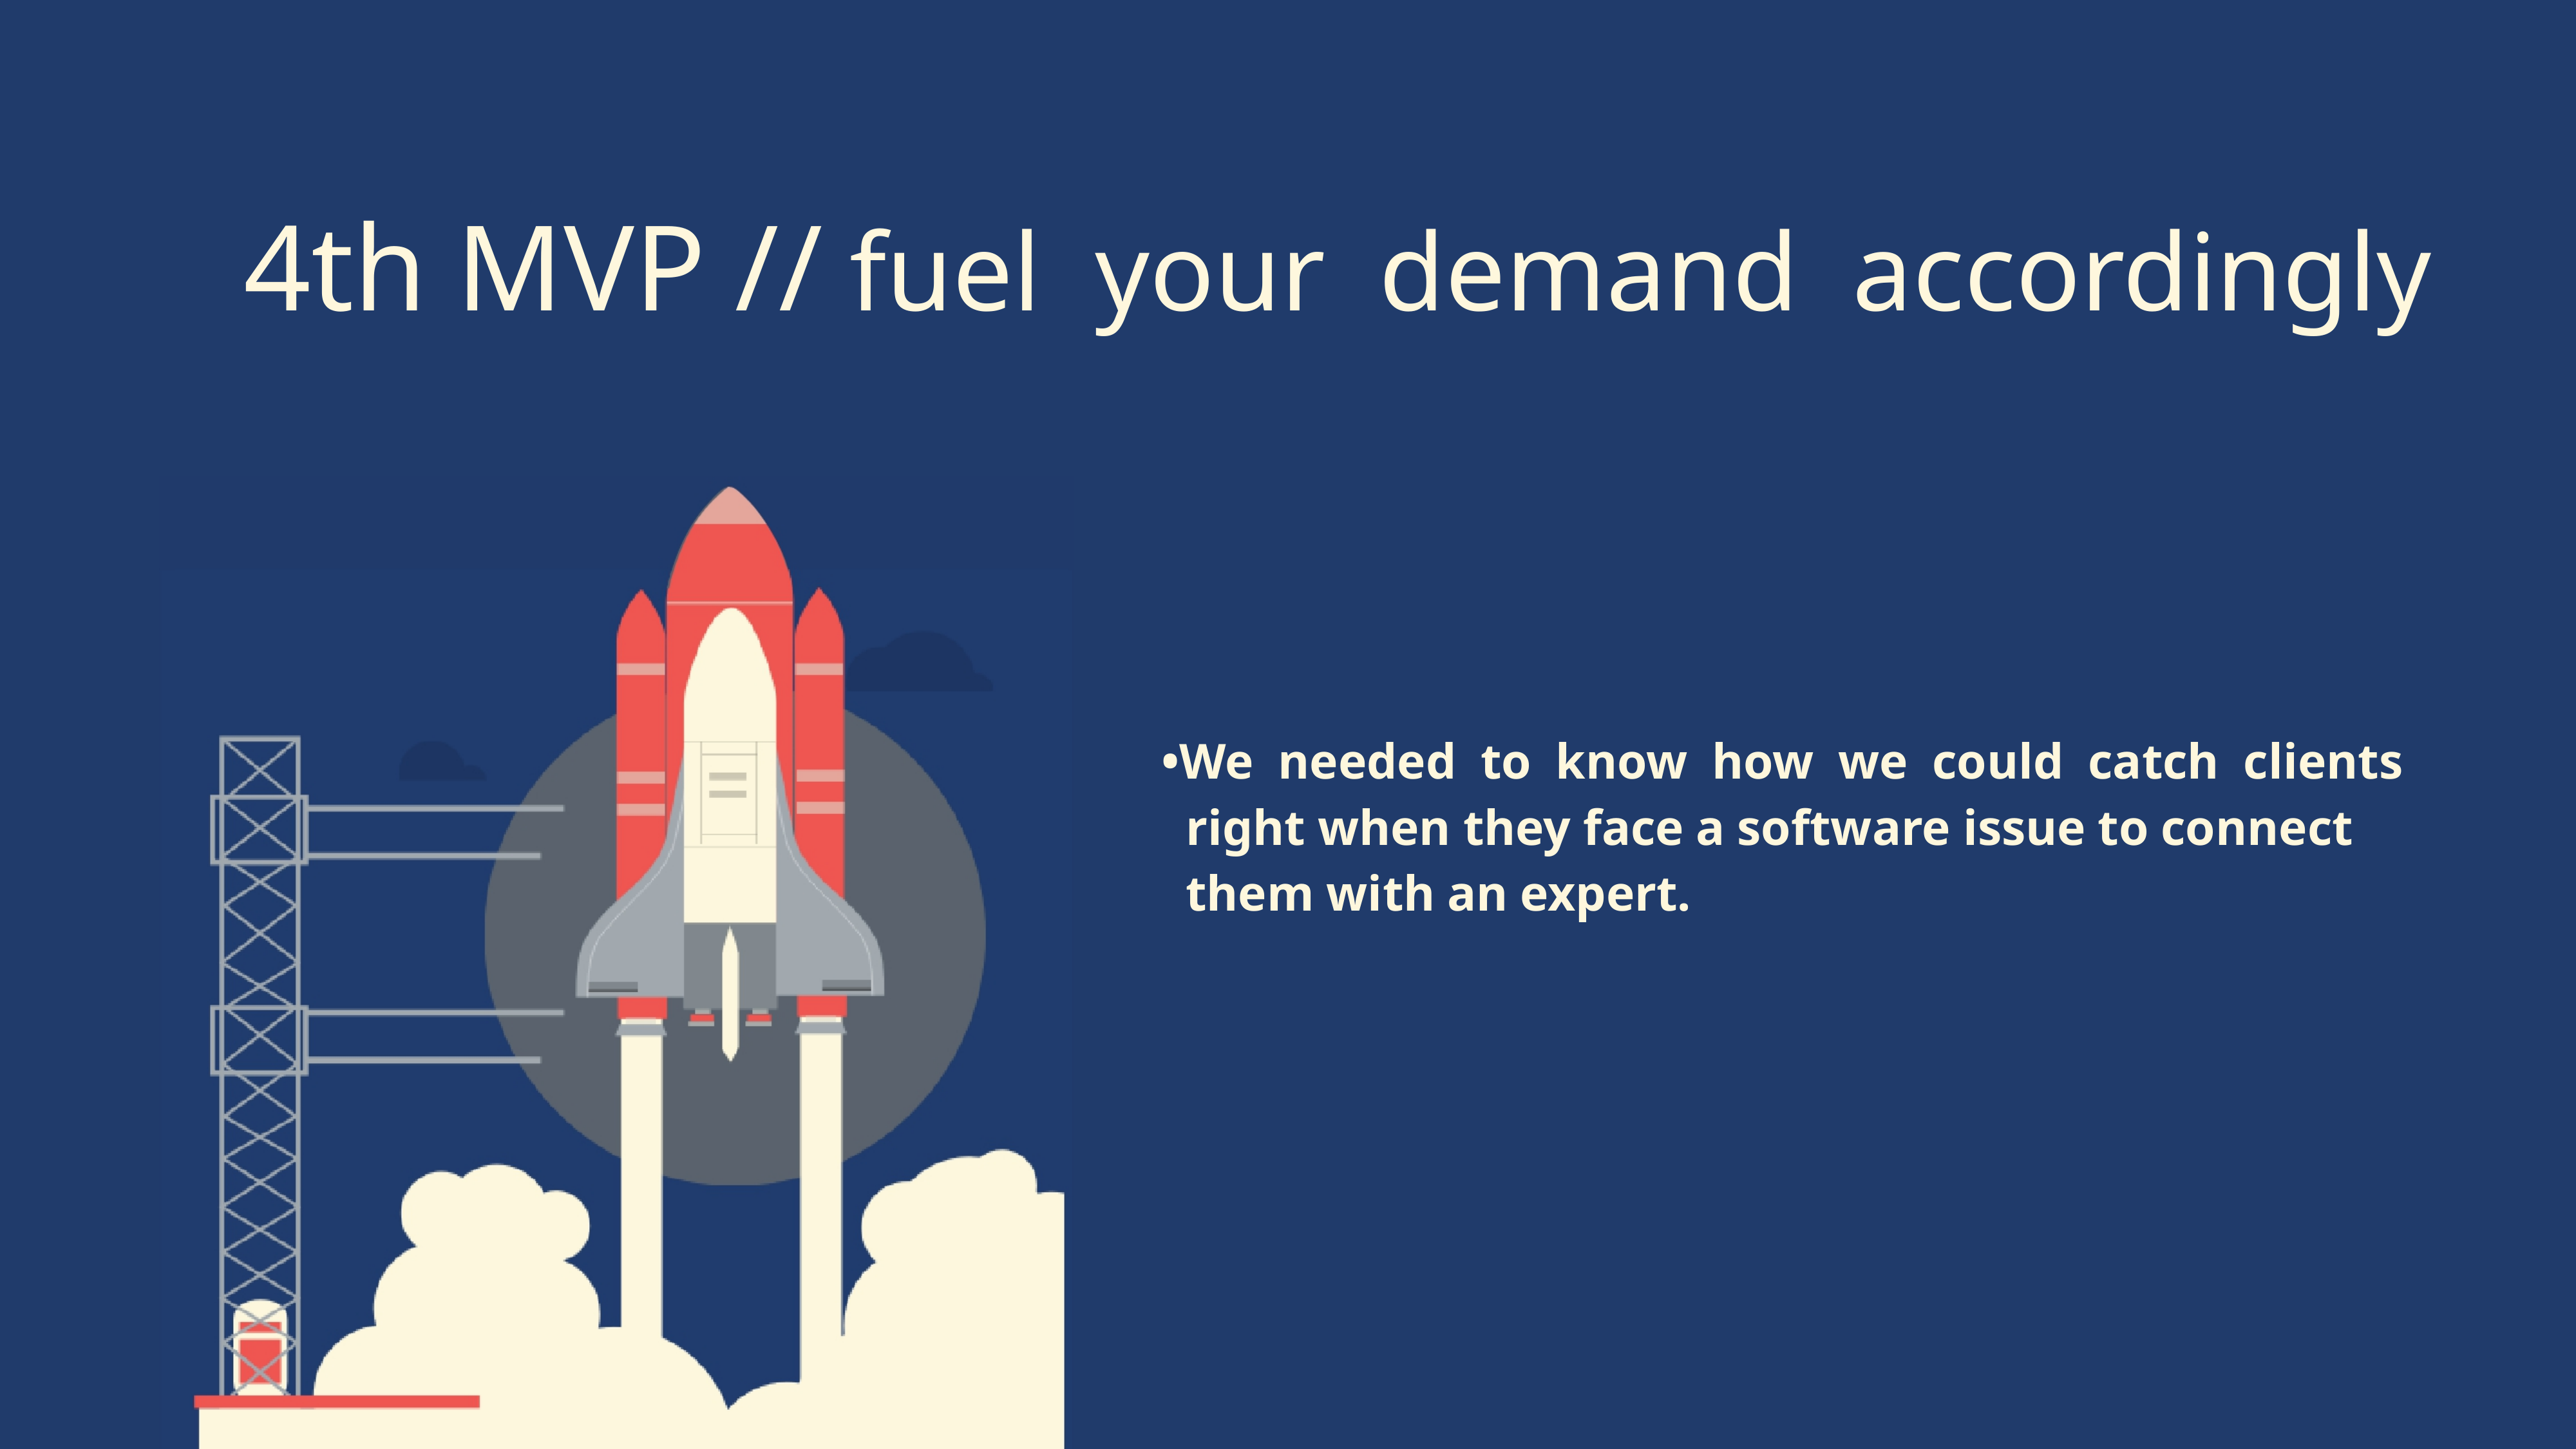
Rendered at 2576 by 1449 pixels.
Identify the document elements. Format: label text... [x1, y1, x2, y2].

text_box 4th MVP // fuel your demand accordingly [243, 79, 2432, 339]
picture [159, 476, 1074, 1449]
text_box [0, 0, 2576, 1449]
text_box •We needed to know how we could catch clients right when they face a software issue to connect them with an expert. [1161, 723, 2403, 925]
